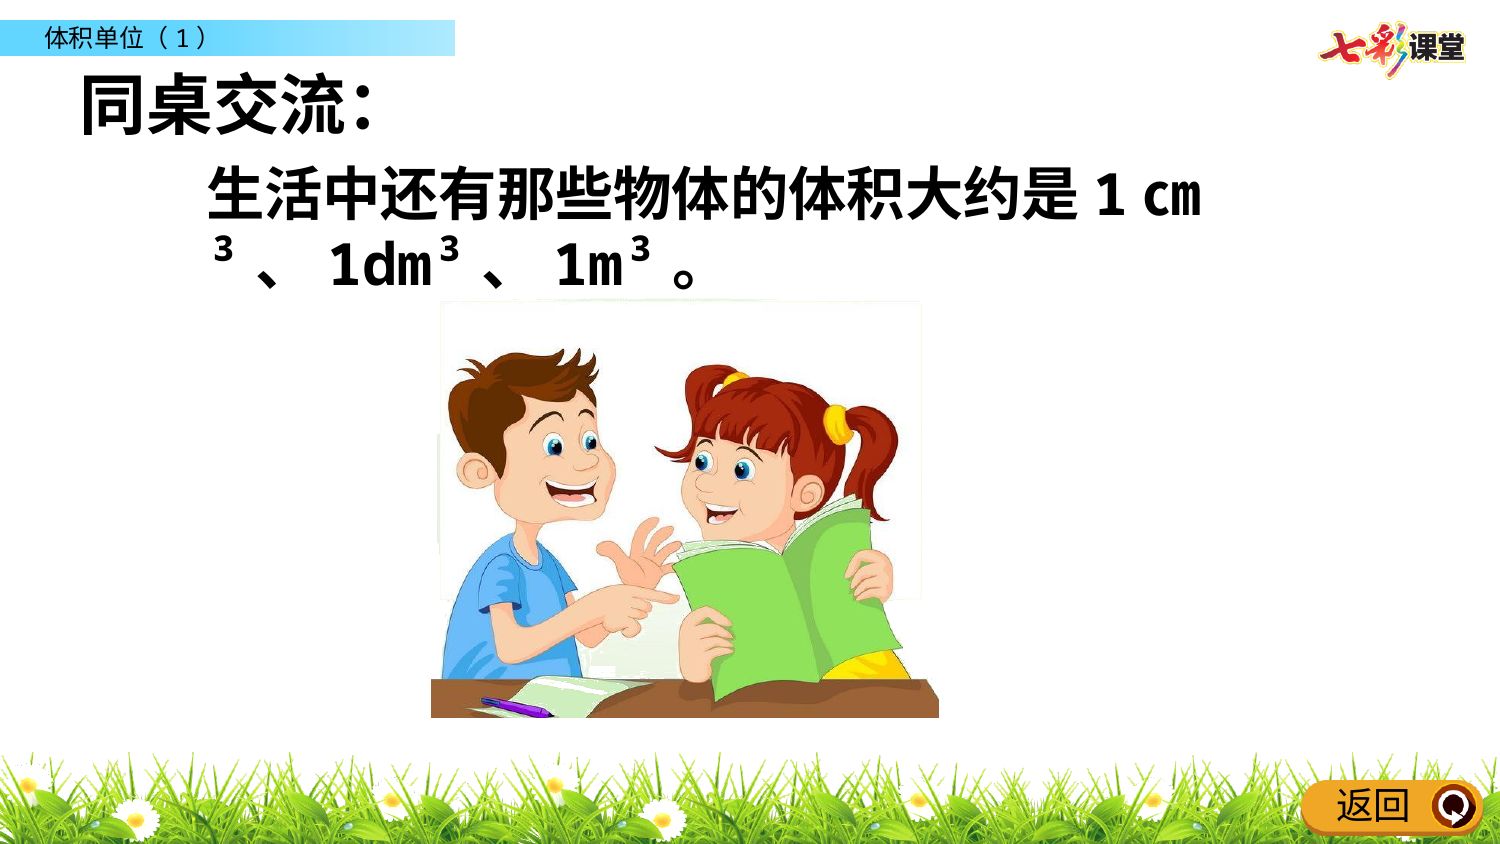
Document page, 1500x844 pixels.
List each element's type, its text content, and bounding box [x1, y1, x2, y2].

picture [430, 297, 940, 718]
text_box 生活中还有那些物体的体积大约是1㎝³、1dm³、1m³。 [191, 150, 1436, 305]
text_box 同桌交流： [64, 55, 1015, 151]
picture [0, 752, 1500, 844]
picture [1316, 20, 1468, 80]
